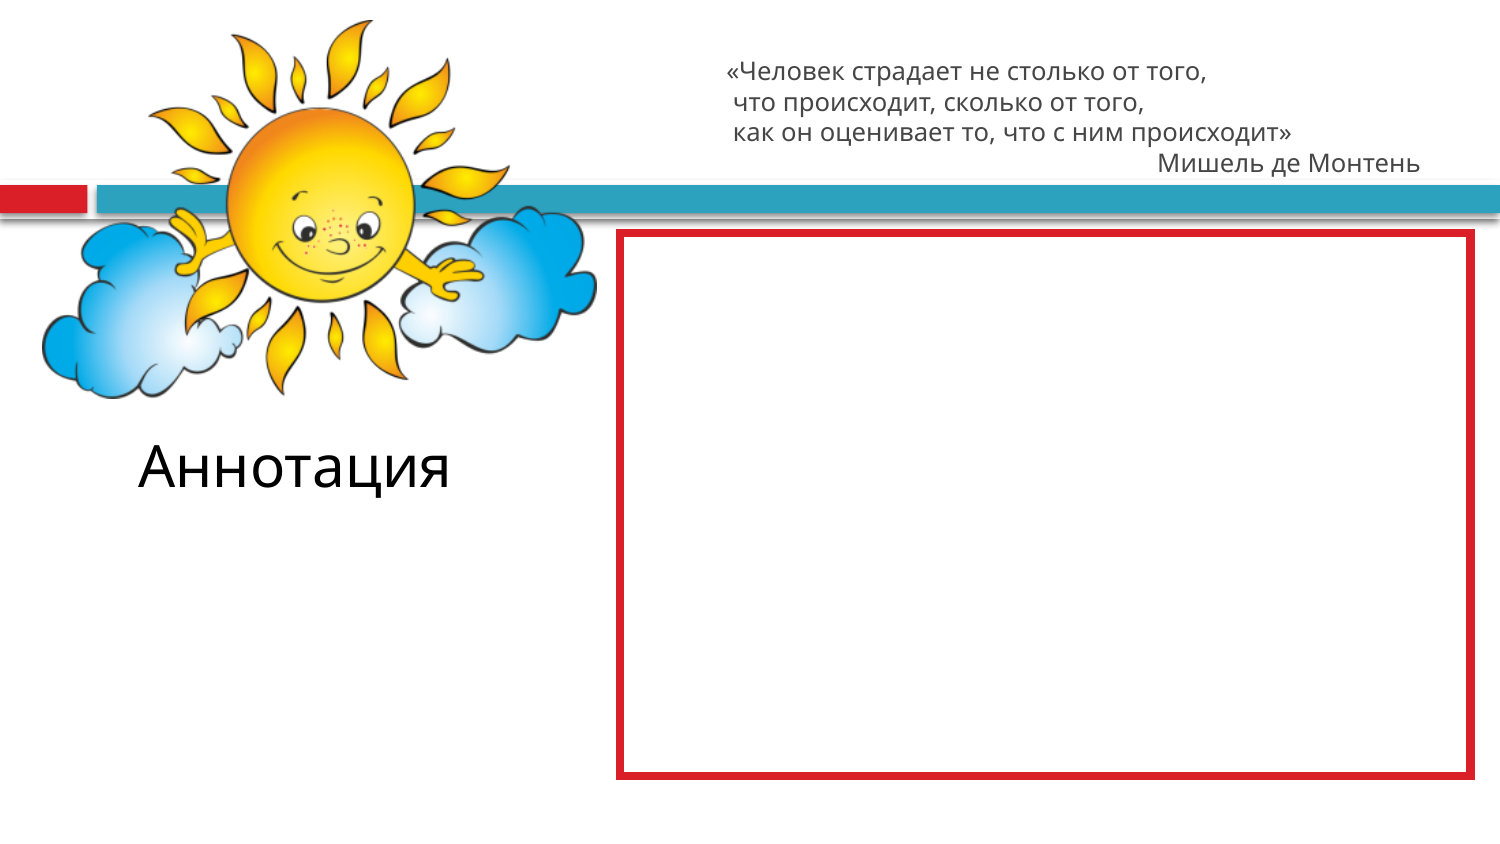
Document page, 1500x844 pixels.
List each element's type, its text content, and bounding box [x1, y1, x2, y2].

text_box Аннотация [123, 421, 597, 507]
list - Презентация посвящена вопросу профилактики суицидального поведения у подростков. - Рассматриваются мотивы суицидального поведения у детей и подростков. - Представлены статистические данные. - Описаны характерные признаки суицидального поведения - Приведены рекомендации для педагогов и родителей по выстраиванию эффективной коммуникации с подростком. [616, 229, 1475, 780]
title «Человек страдает не столько от того, что происходит, сколько от того, как он оценивает то, что с ним происходит» Мишель де Монтень [711, 20, 1447, 186]
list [41, 19, 597, 399]
